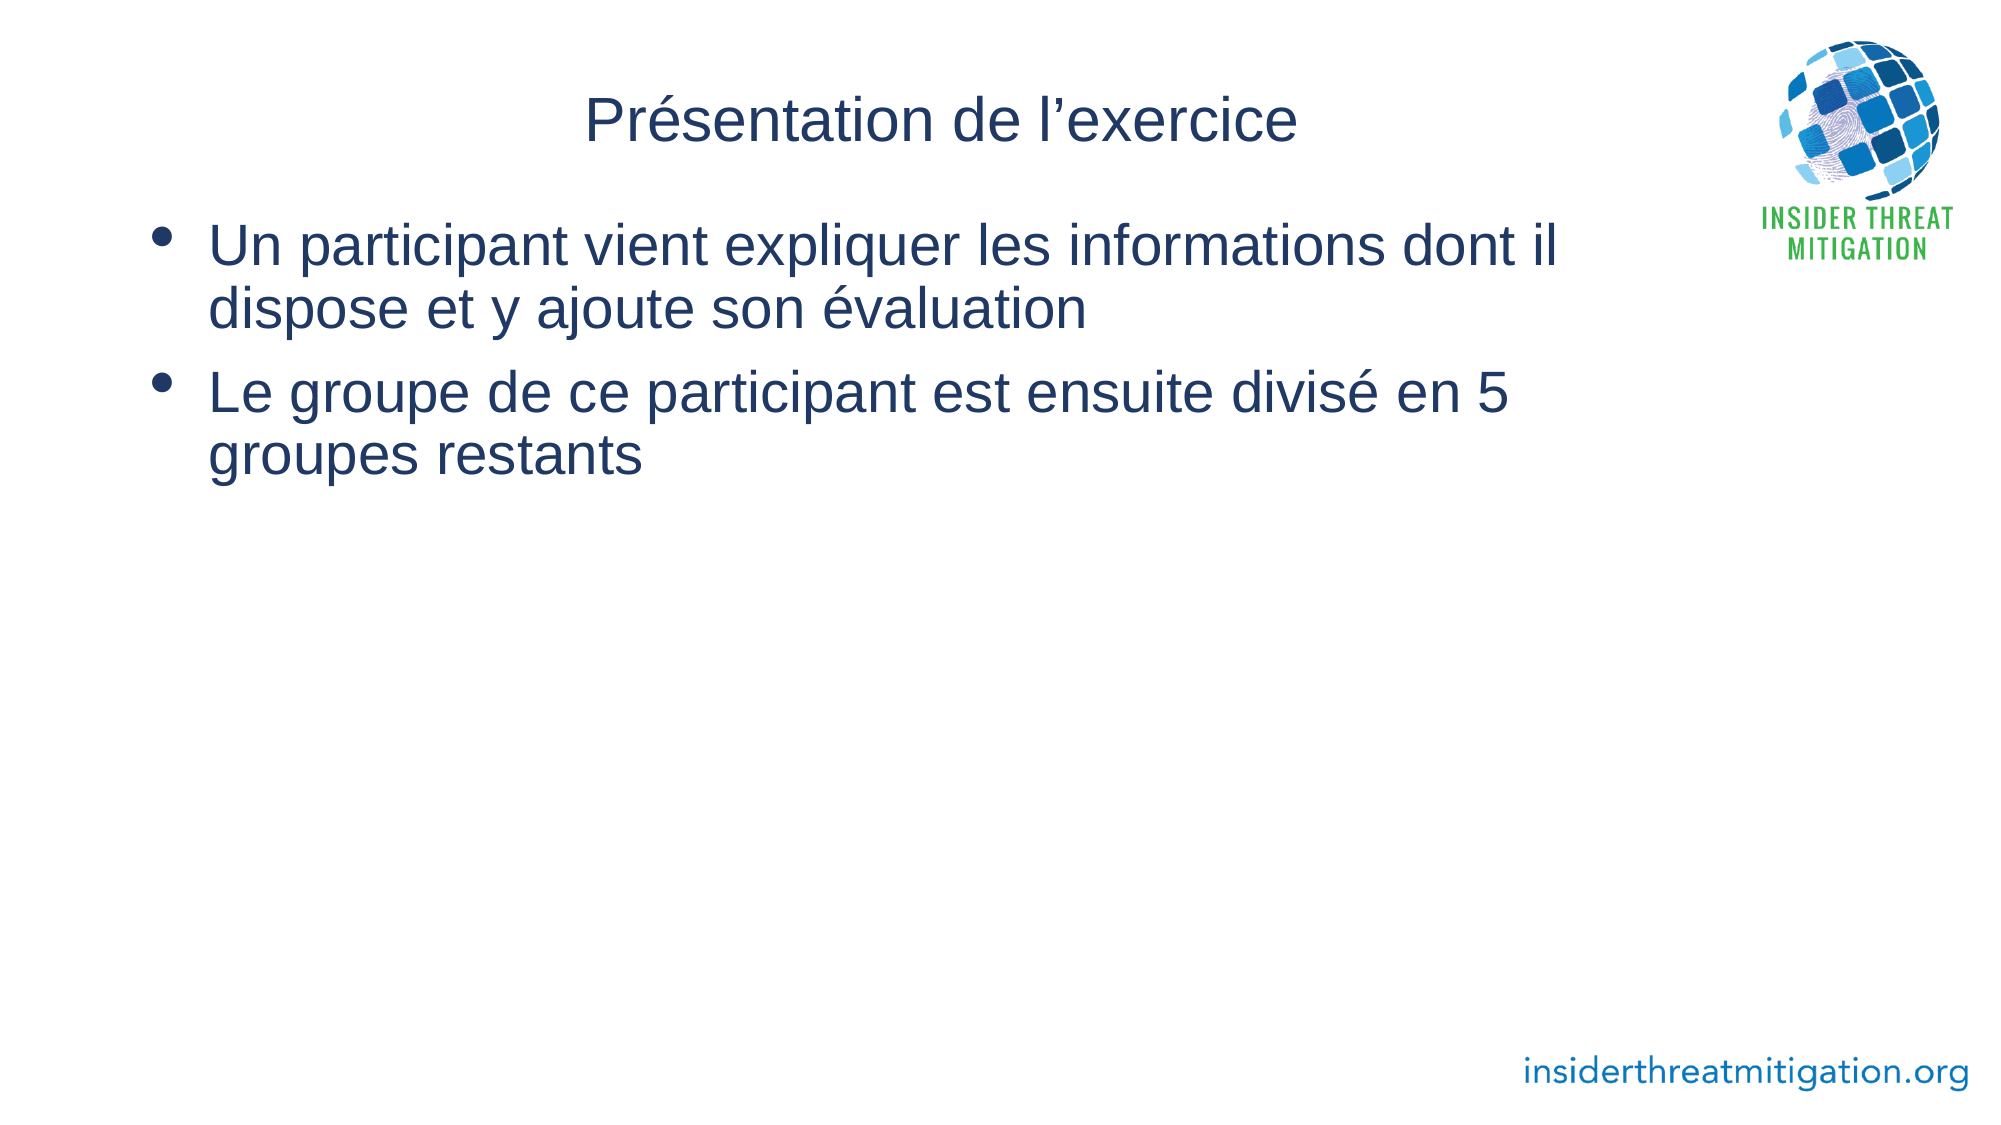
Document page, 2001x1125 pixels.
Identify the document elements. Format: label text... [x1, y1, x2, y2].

picture [1478, 994, 2000, 1125]
list Un participant vient expliquer les informations dont il dispose et y ajoute son évaluation Le groupe de ce participant est ensuite divisé en 5 groupes restants [137, 207, 1748, 1014]
title Présentation de l’exercice [137, 59, 1748, 183]
picture [1758, 20, 1968, 281]
